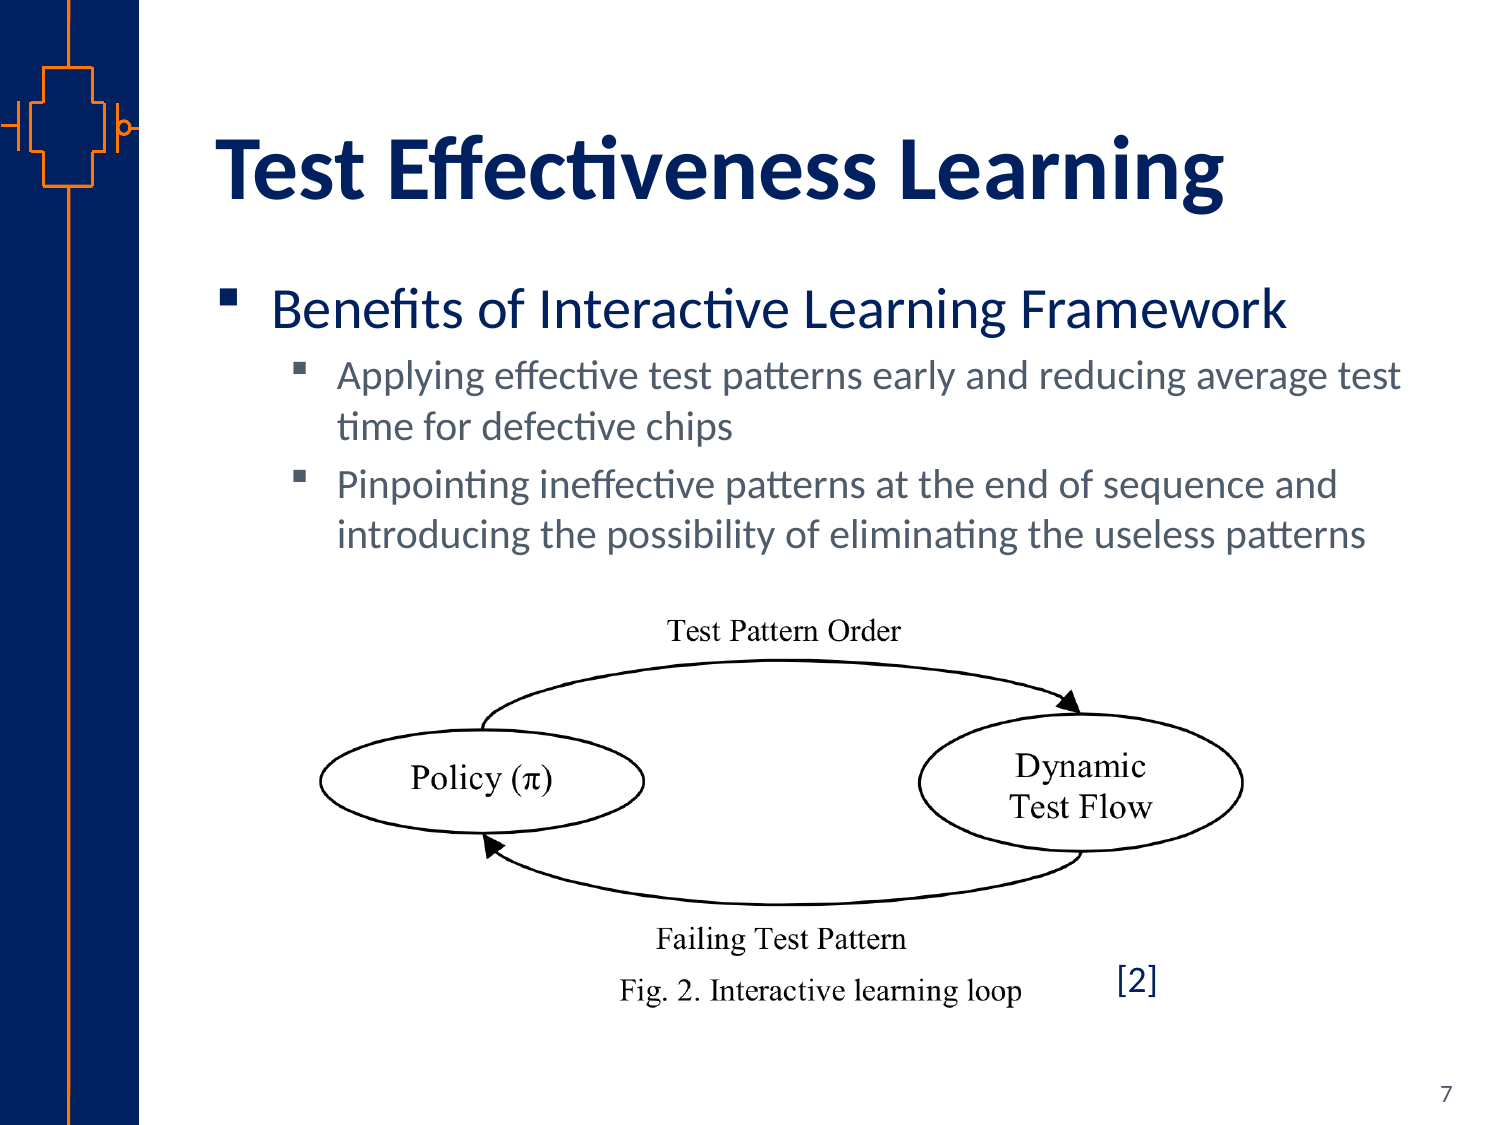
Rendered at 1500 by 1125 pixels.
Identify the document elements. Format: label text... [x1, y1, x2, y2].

title Test Effectiveness Learning [200, 37, 1388, 225]
list Benefits of Interactive Learning Framework Applying effective test patterns early and reducing average test time for defective chips Pinpointing ineffective patterns at the end of sequence and introducing the possibility of eliminating the useless patterns [200, 262, 1425, 988]
picture [300, 600, 1278, 1025]
slide_number 7 [1425, 1062, 1488, 1123]
